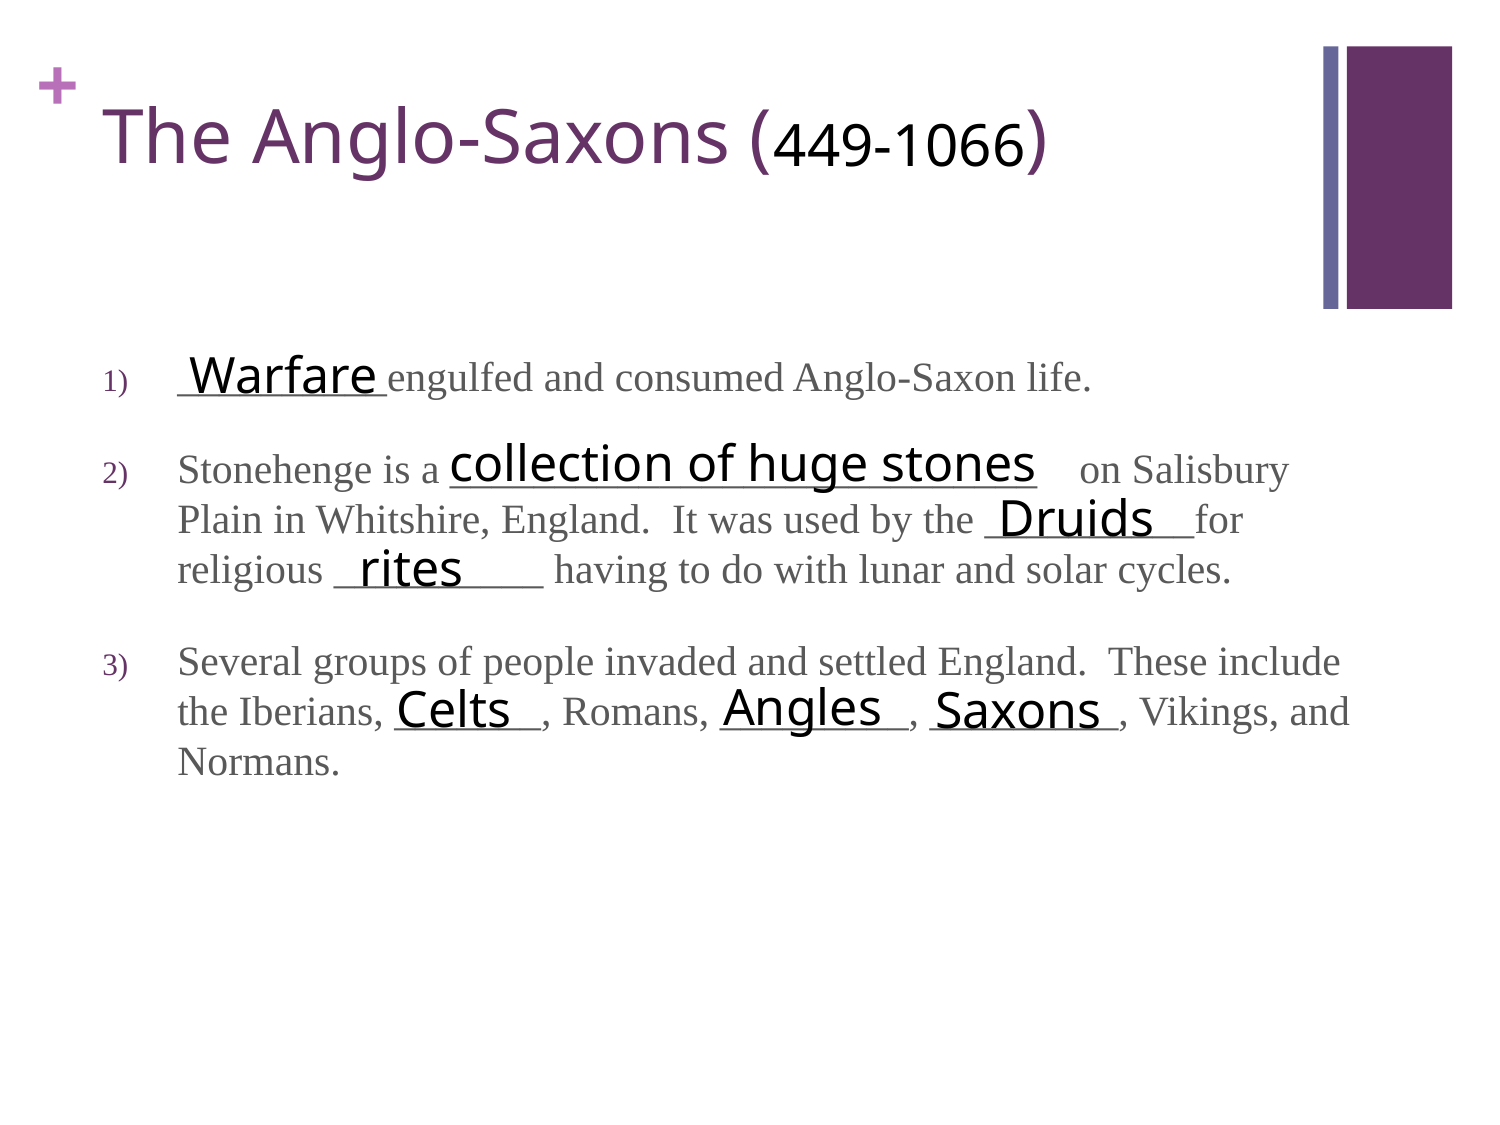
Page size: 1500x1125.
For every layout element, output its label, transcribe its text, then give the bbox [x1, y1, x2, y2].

text_box 449-1066 [759, 101, 1055, 186]
text_box Celts [382, 670, 534, 746]
text_box Warfare [175, 336, 432, 412]
list __________engulfed and consumed Anglo-Saxon life. Stonehenge is a ____________________________ on Salisbury Plain in Whitshire, England. It was used by the __________for religious __________ having to do with lunar and solar cycles. Several groups of people invaded and settled England. These include the Iberians, _______, Romans, _________, _________, Vikings, and Normans. [87, 250, 1391, 1017]
title The Anglo-Saxons ( ) [87, 81, 1488, 199]
text_box Saxons [920, 670, 1118, 746]
text_box collection of huge stones [434, 423, 1101, 499]
text_box Angles [708, 668, 906, 743]
text_box rites [345, 528, 535, 604]
text_box Druids [983, 478, 1182, 554]
